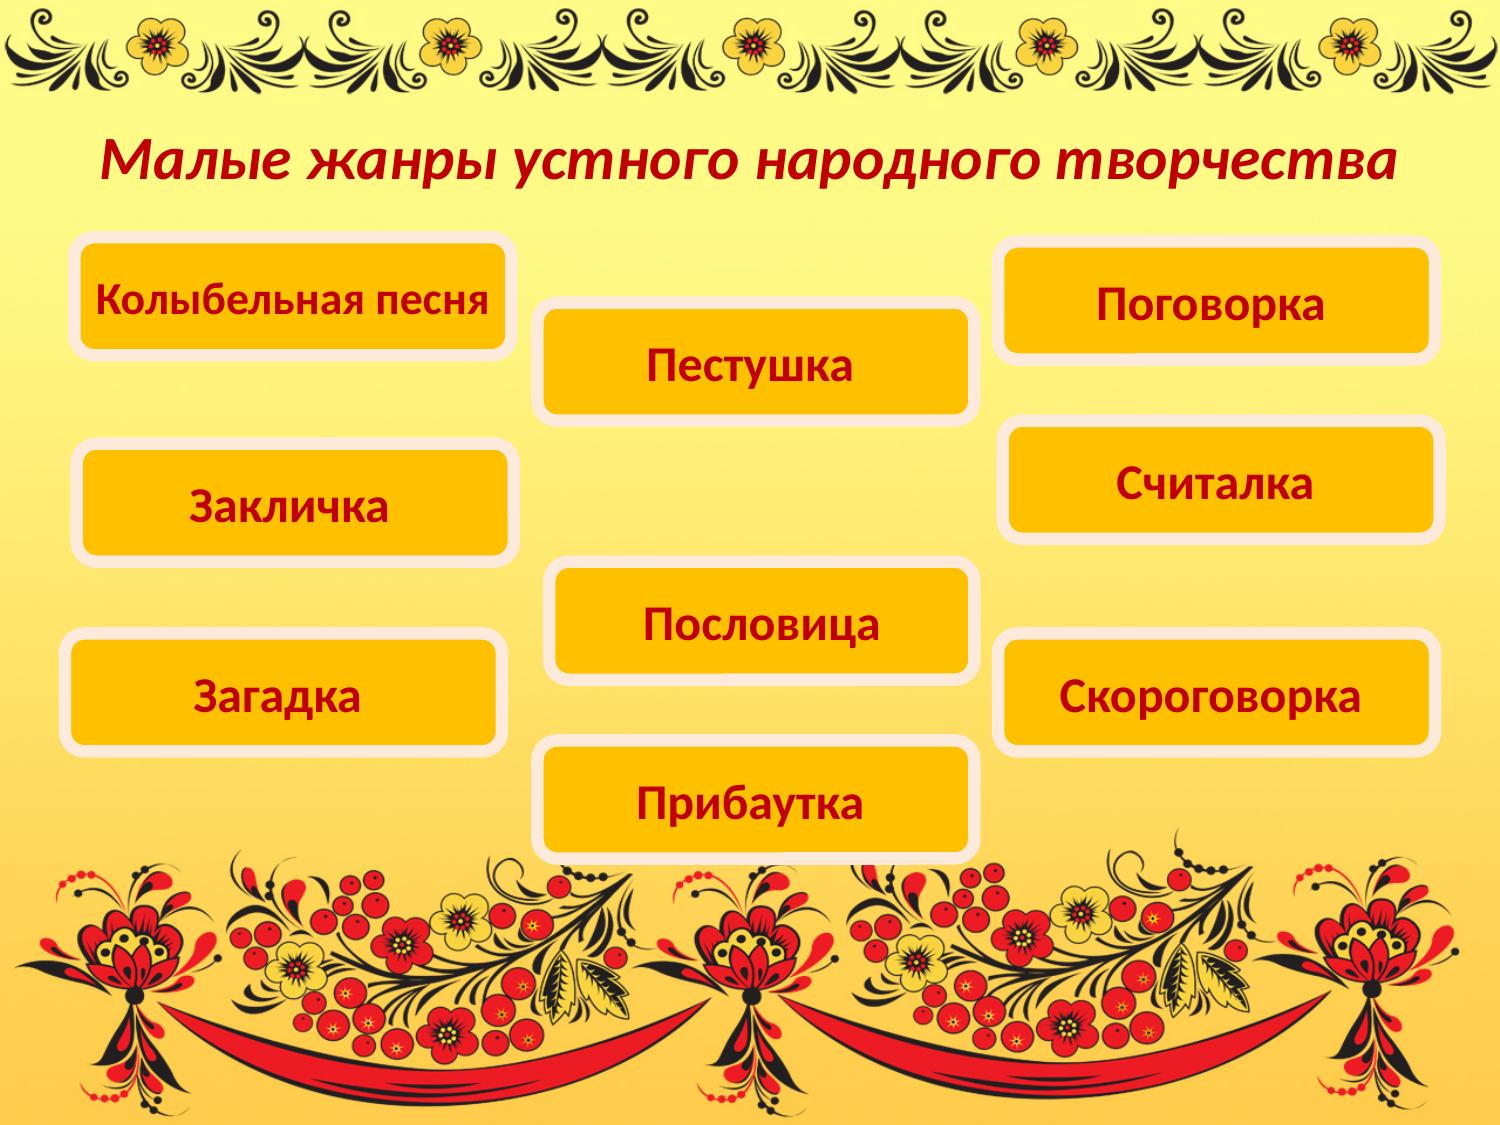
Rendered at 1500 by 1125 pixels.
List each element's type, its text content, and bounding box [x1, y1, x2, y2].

text_box Закличка [74, 441, 516, 564]
text_box Считалка [1000, 418, 1442, 541]
title Малые жанры устного народного творчества [75, 78, 1425, 233]
text_box Пестушка [535, 300, 977, 423]
text_box Загадка [62, 631, 505, 754]
text_box Пословица [547, 559, 977, 682]
text_box Поговорка [995, 239, 1438, 362]
text_box Прибаутка [535, 738, 977, 861]
text_box Колыбельная песня [72, 235, 514, 358]
picture [0, 0, 1500, 1125]
text_box Скороговорка [995, 631, 1438, 754]
